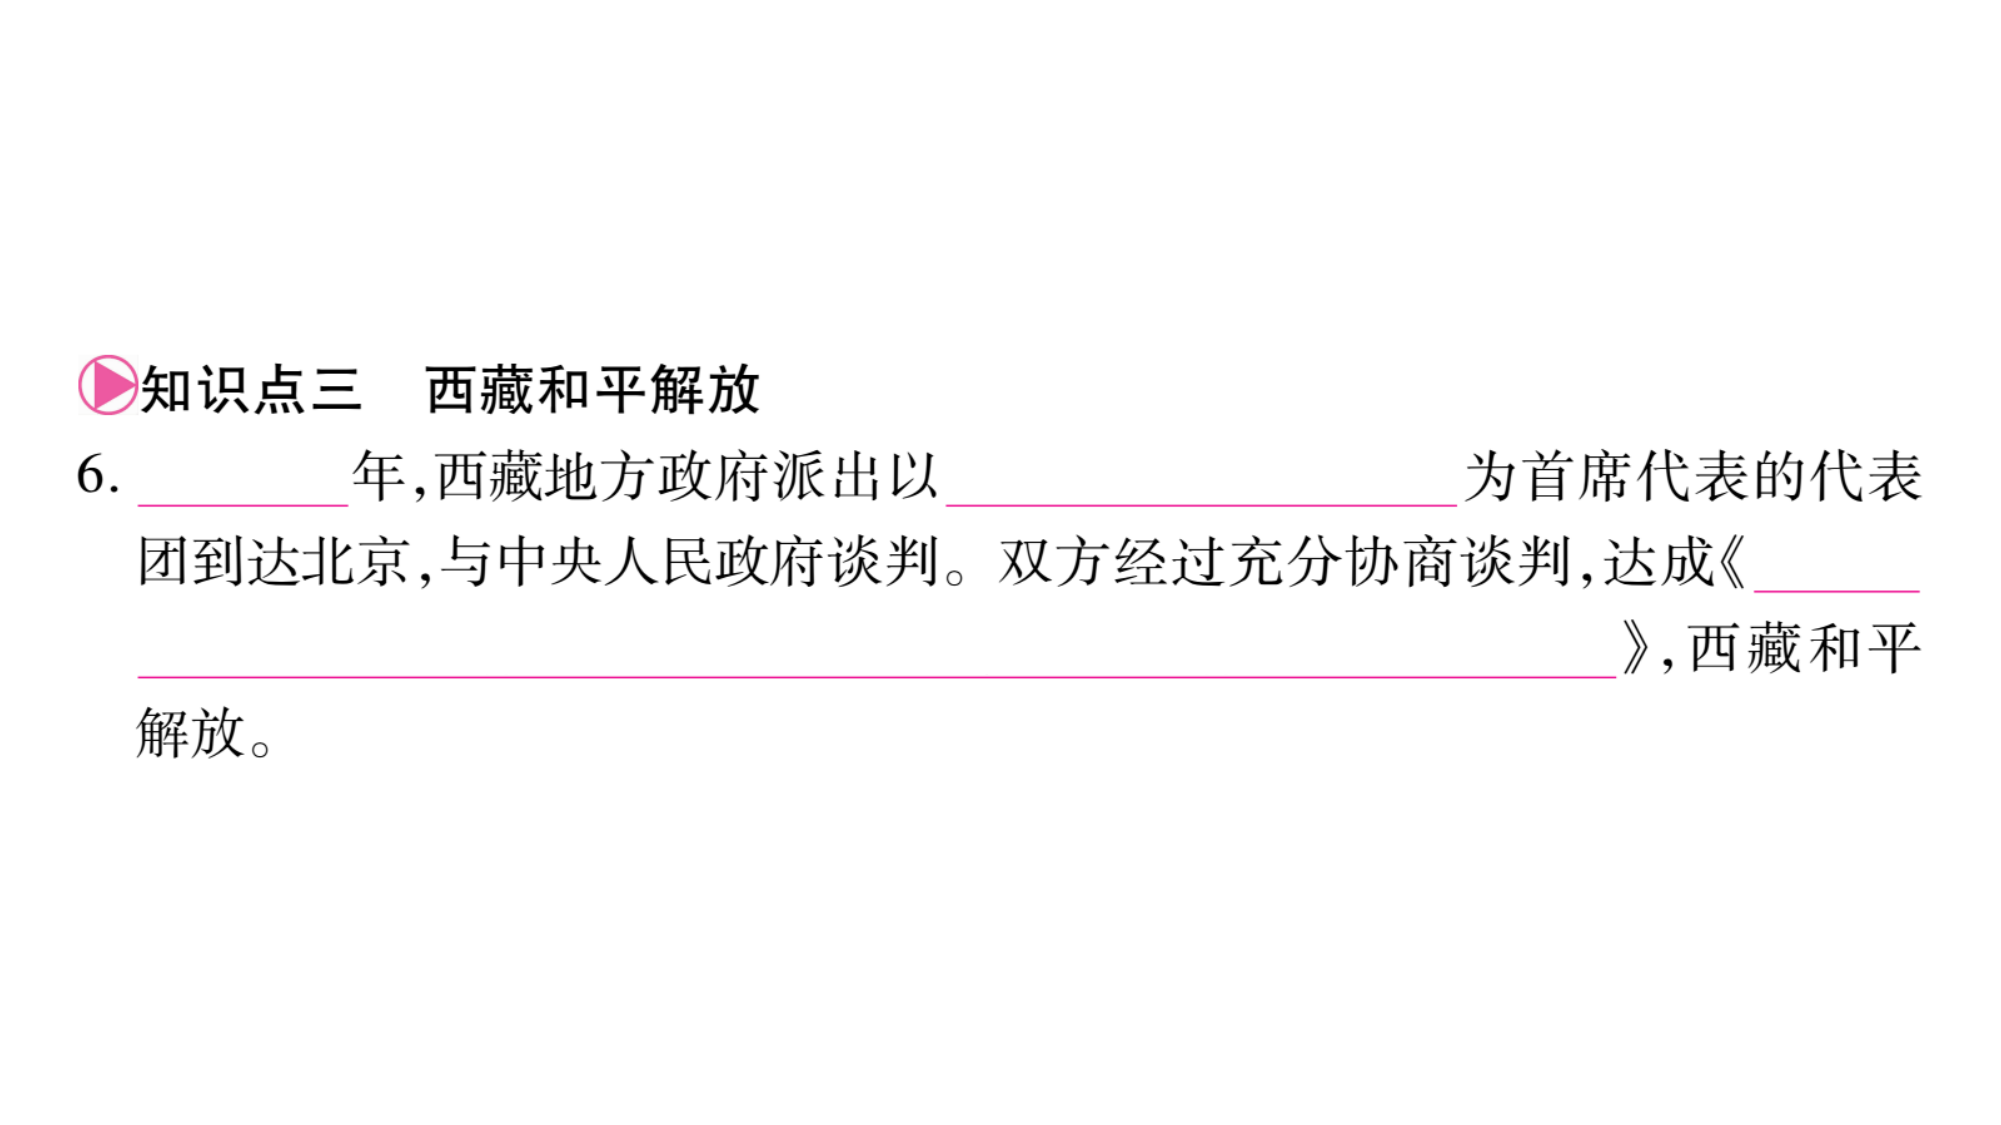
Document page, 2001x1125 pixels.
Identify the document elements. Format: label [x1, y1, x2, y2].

picture [66, 350, 1934, 775]
